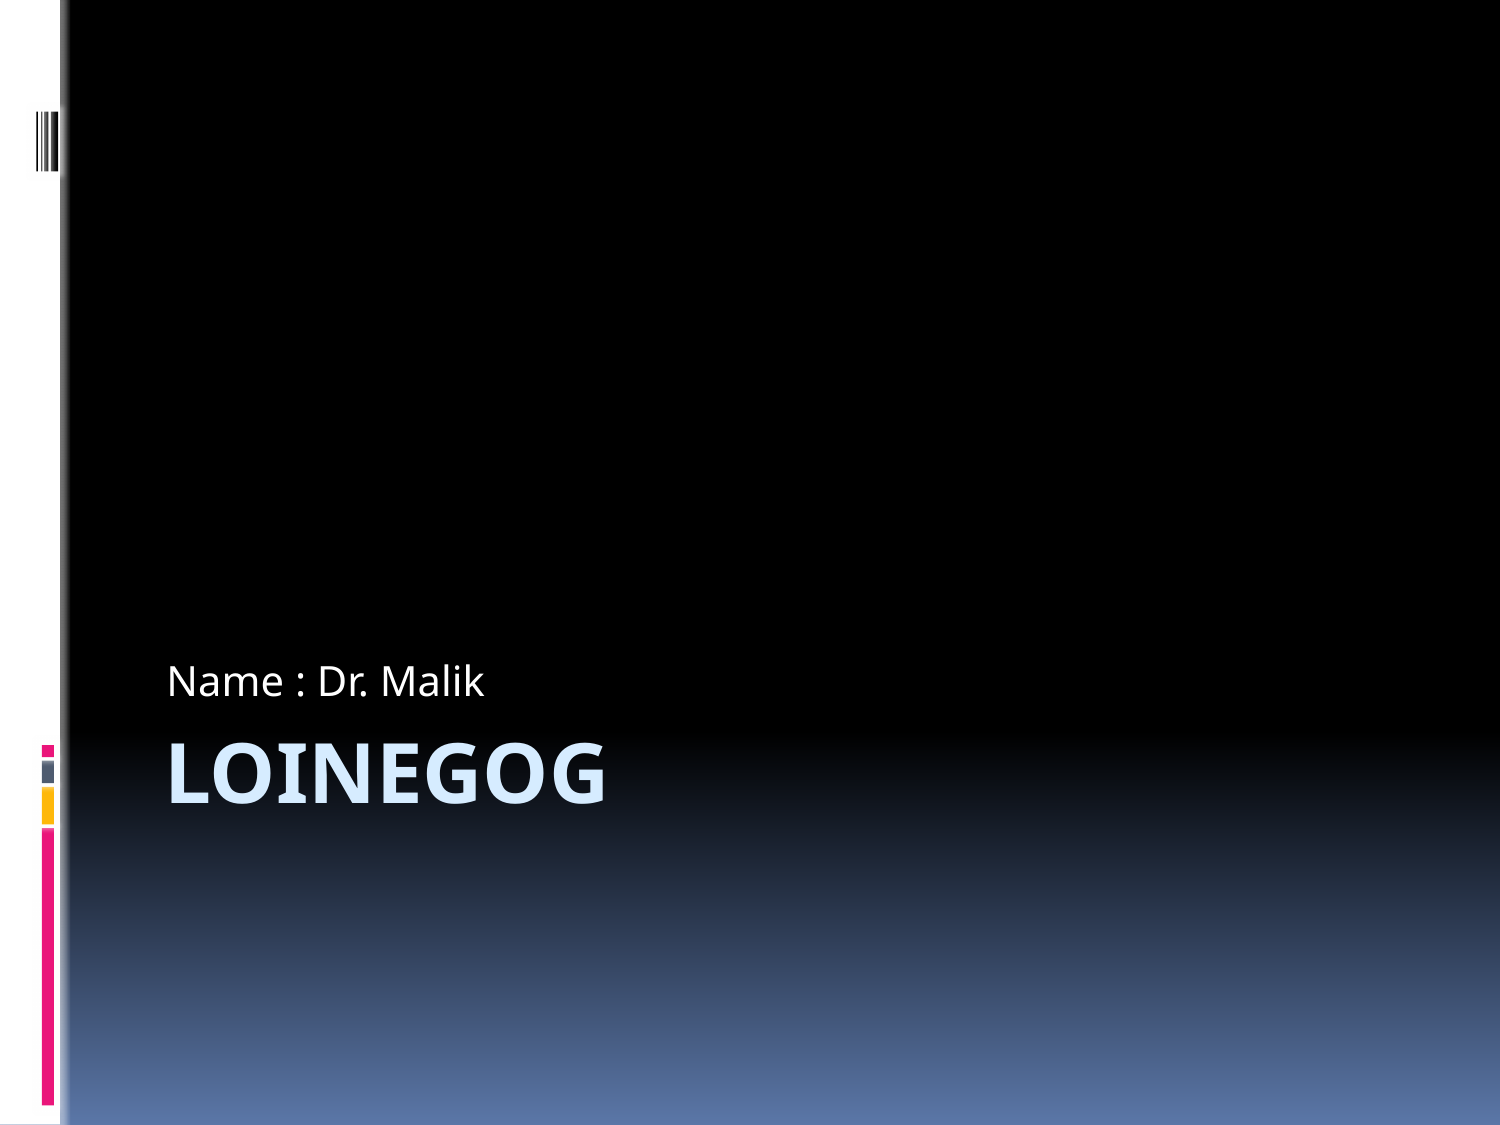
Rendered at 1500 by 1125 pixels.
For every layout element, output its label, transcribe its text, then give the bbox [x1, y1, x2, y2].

subtitle Name : Dr. Malik [150, 464, 1425, 713]
title LoinEgog [150, 713, 1425, 1037]
